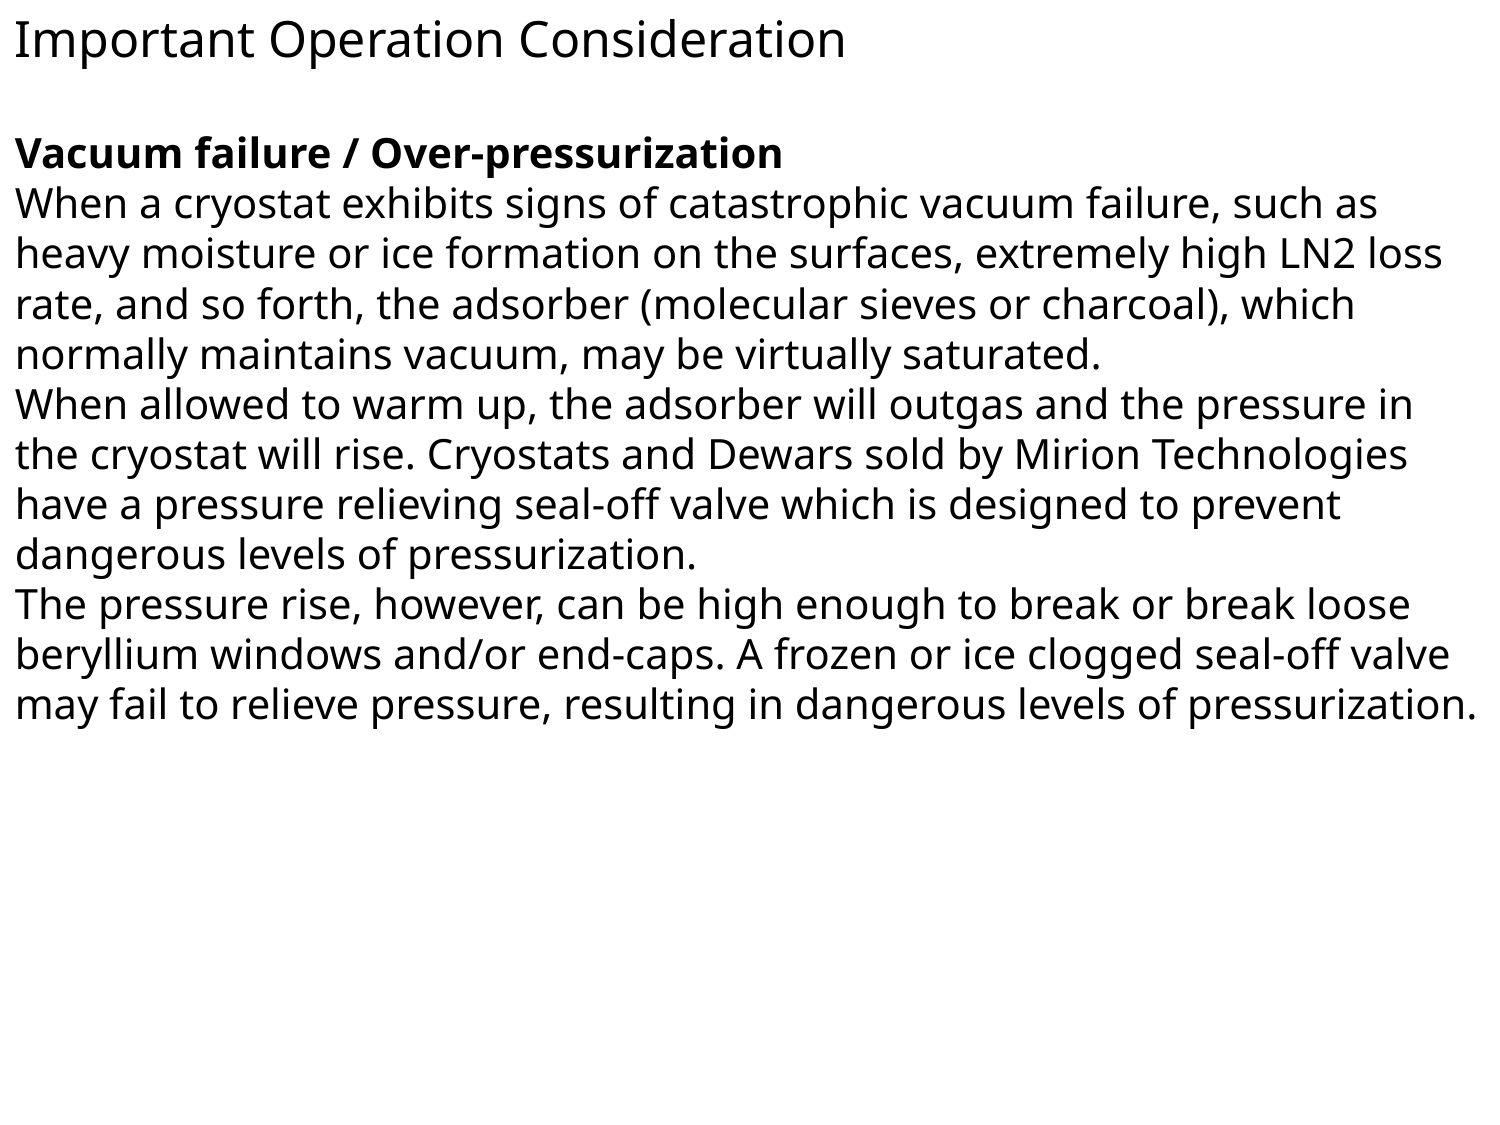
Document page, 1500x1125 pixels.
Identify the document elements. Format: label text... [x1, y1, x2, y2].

text_box Important Operation Consideration Vacuum failure / Over-pressurization When a cryostat exhibits signs of catastrophic vacuum failure, such as heavy moisture or ice formation on the surfaces, extremely high LN2 loss rate, and so forth, the adsorber (molecular sieves or charcoal), which normally maintains vacuum, may be virtually saturated. When allowed to warm up, the adsorber will outgas and the pressure in the cryostat will rise. Cryostats and Dewars sold by Mirion Technologies have a pressure relieving seal-off valve which is designed to prevent dangerous levels of pressurization. The pressure rise, however, can be high enough to break or break loose beryllium windows and/or end-caps. A frozen or ice clogged seal-off valve may fail to relieve pressure, resulting in dangerous levels of pressurization. [0, 0, 1500, 735]
